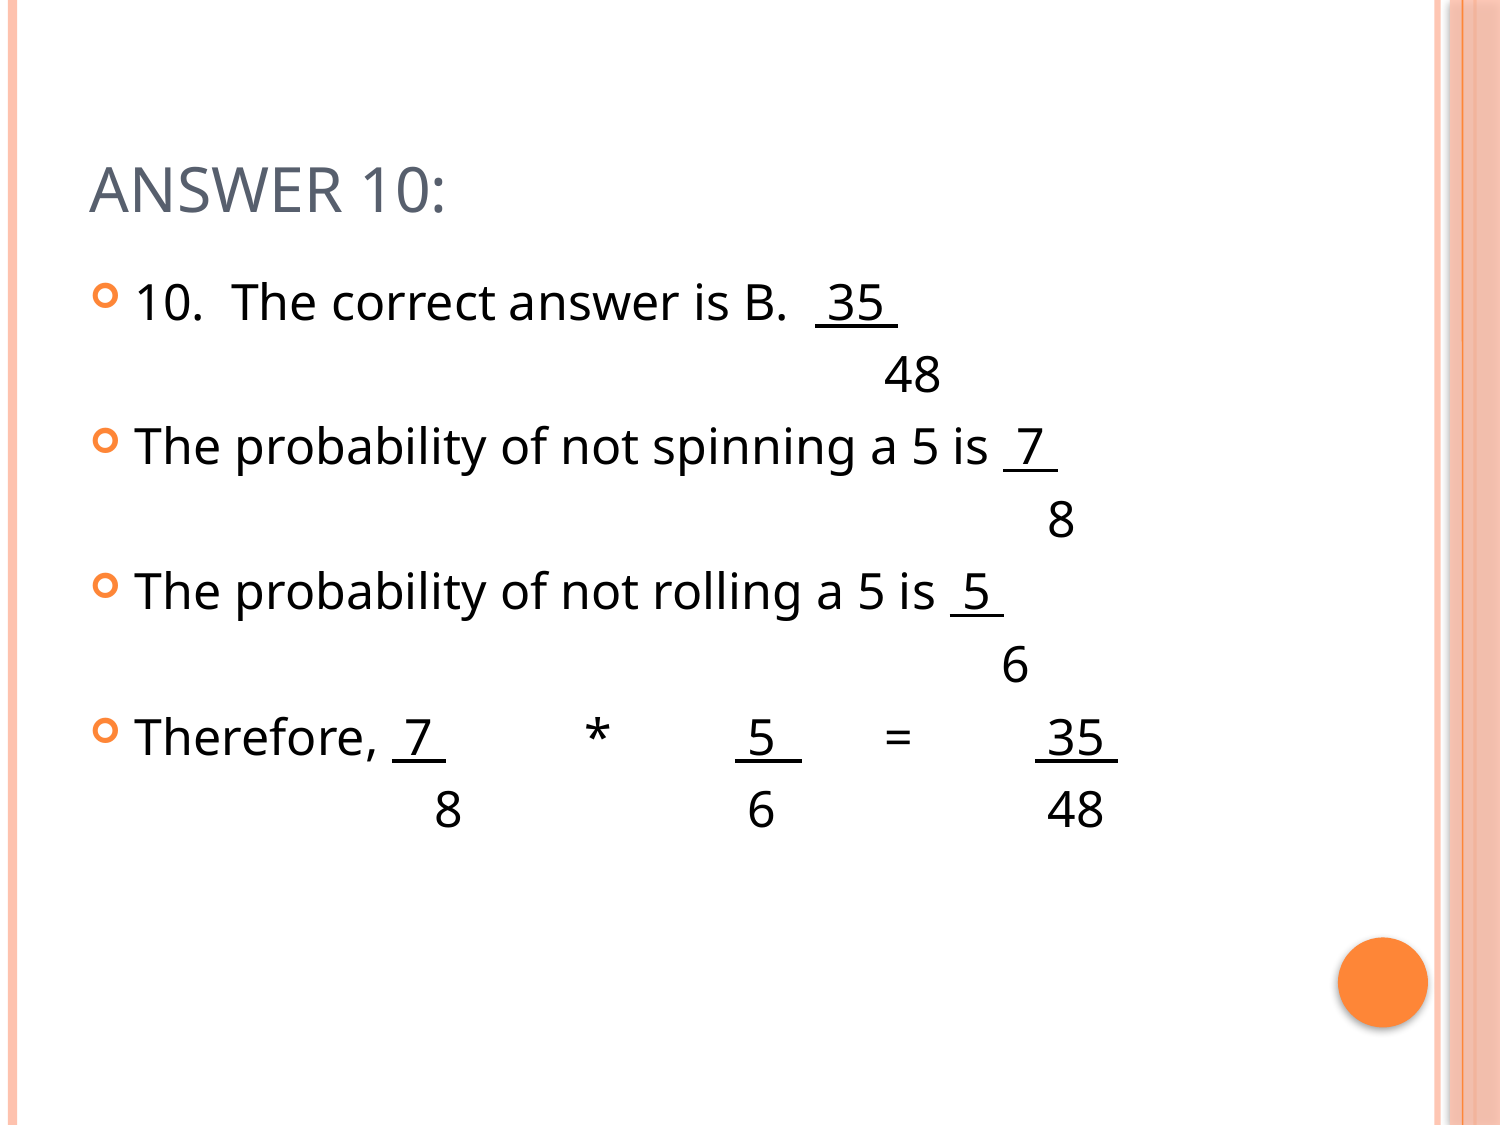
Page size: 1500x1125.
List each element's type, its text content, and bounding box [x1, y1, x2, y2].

title Answer 10: [75, 45, 1300, 233]
list 10. The correct answer is B. 35 48 The probability of not spinning a 5 is 7 8 The probability of not rolling a 5 is 5 6 Therefore, 7 * 5 = 35 8 6 48 [75, 262, 1300, 1062]
